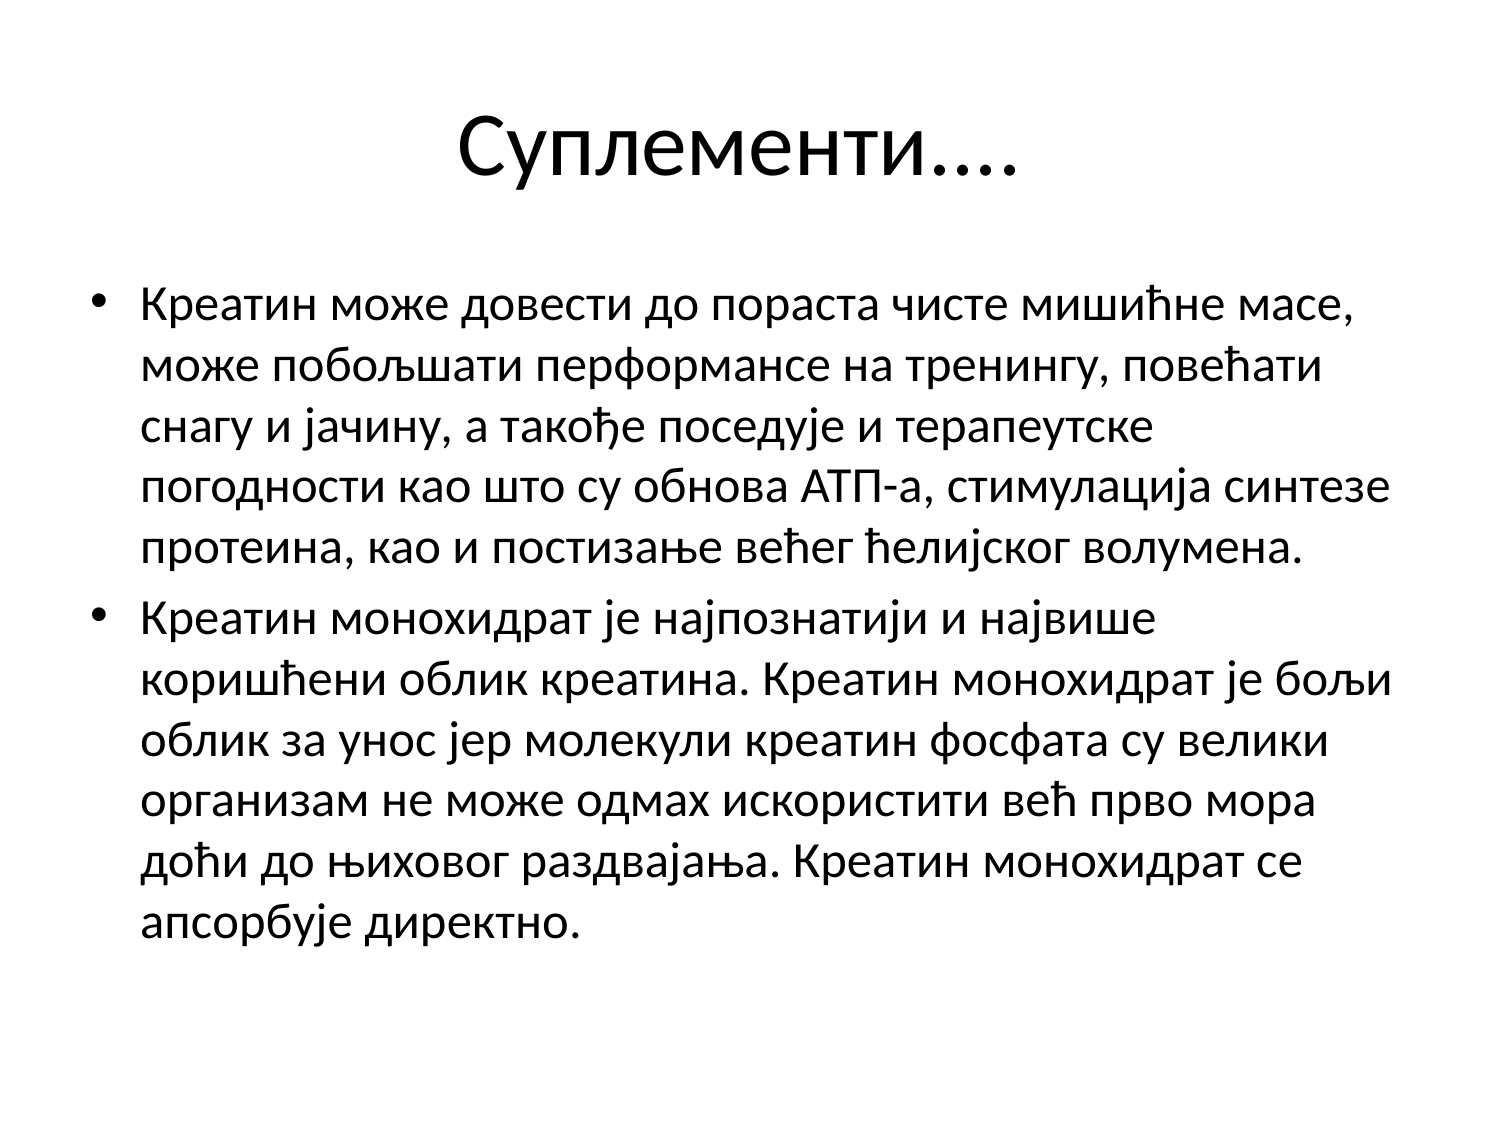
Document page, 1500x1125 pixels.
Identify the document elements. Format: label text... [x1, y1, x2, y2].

list Креатин може довести до пораста чисте мишићне масе, може побољшати перформансе на тренингу, повећати снагу и јачину, а такође поседује и терапеутске погодности као што су обнова АТП-а, стимулација синтезе протеина, као и постизање већег ћелијског волумена. Креатин монохидрат је најпознатији и највише коришћени облик креатина. Креатин монохидрат је бољи облик за унос јер молекули креатин фосфата су велики организам не може одмах искористити већ прво мора доћи до њиховог раздвајања. Креатин монохидрат се апсорбује директно. [75, 262, 1425, 1005]
title Суплементи.... [75, 45, 1425, 233]
